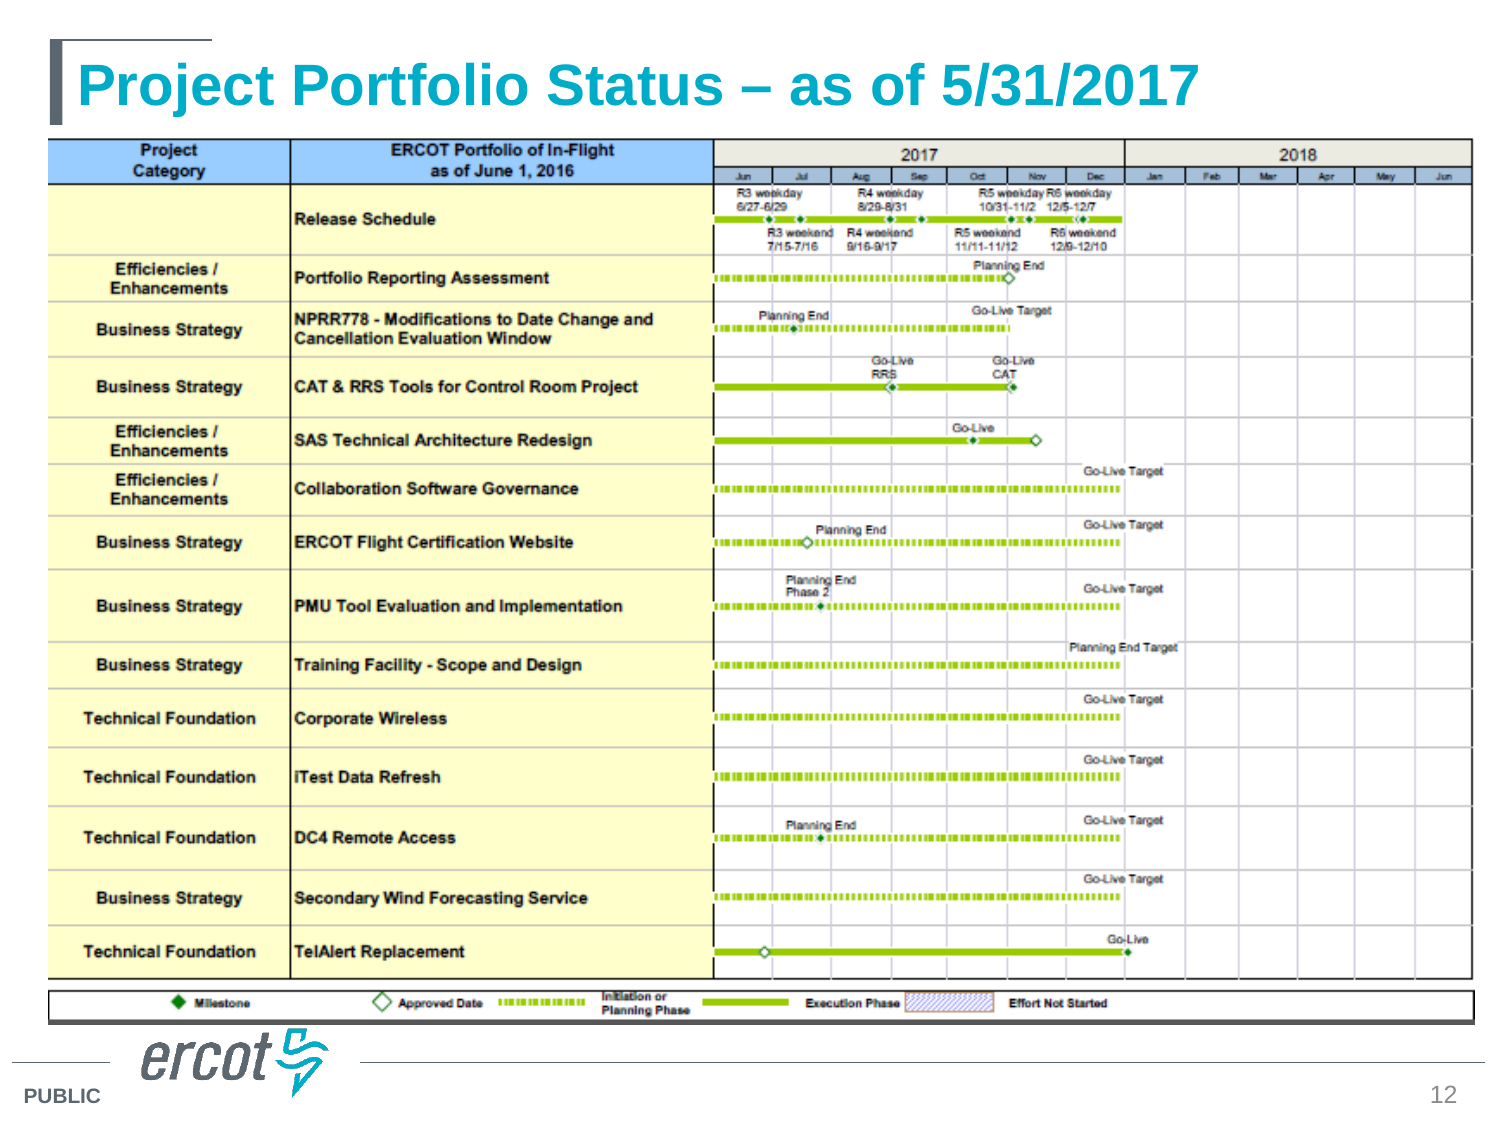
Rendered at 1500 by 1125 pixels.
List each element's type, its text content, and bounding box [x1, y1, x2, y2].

slide_number 12 [1412, 1076, 1475, 1112]
picture [48, 137, 1475, 1100]
title Project Portfolio Status – as of 5/31/2017 [62, 39, 1325, 125]
